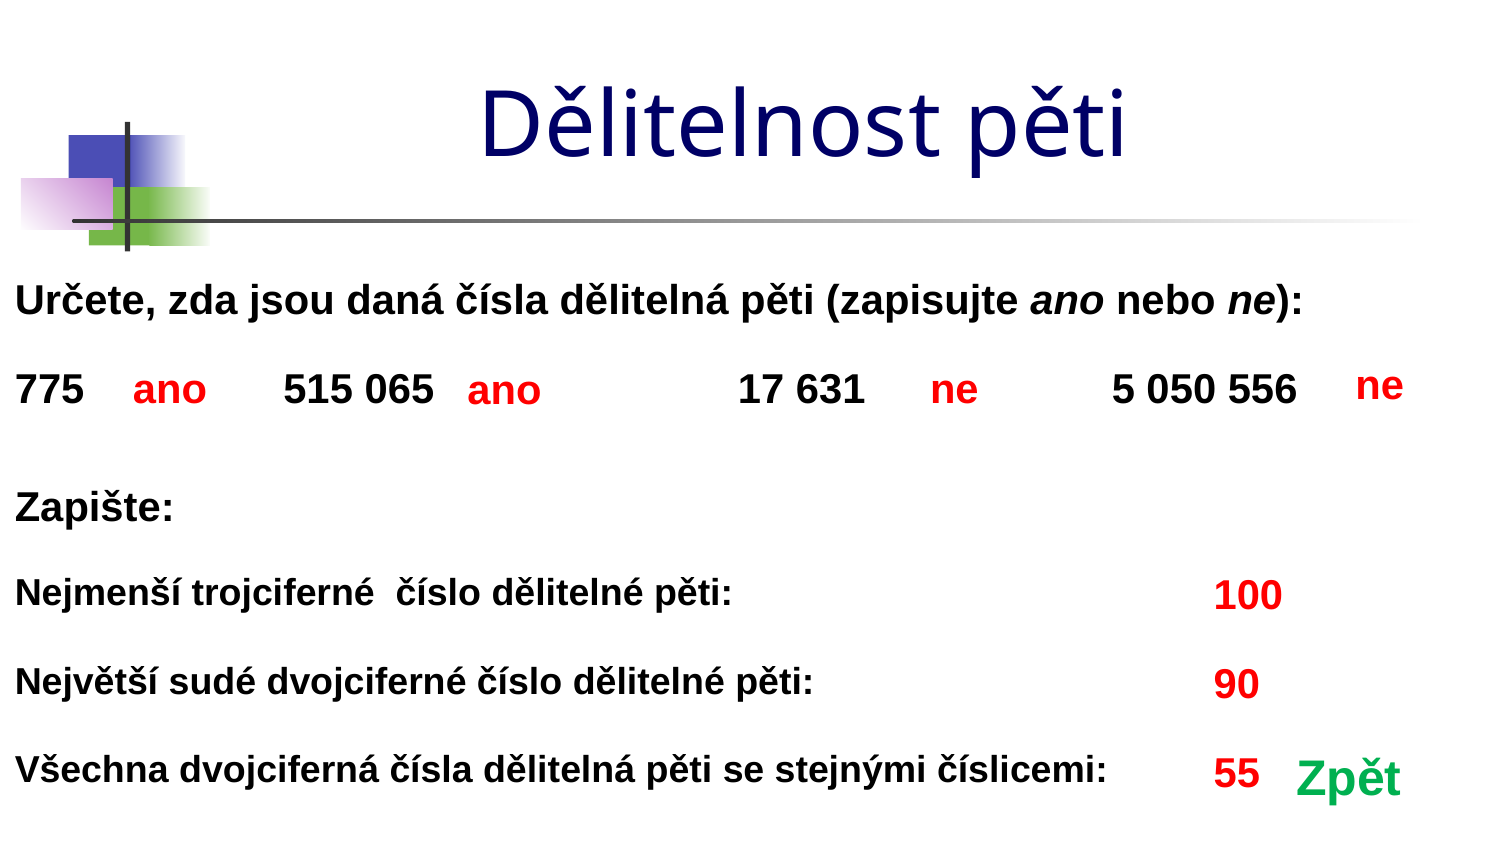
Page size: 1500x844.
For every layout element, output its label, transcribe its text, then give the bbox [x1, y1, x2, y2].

text_box Určete, zda jsou daná čísla dělitelná pěti (zapisujte ano nebo ne): [0, 265, 1500, 331]
text_box Všechna dvojciferná čísla dělitelná pěti se stejnými číslicemi: [0, 738, 1140, 798]
text_box ne [915, 354, 998, 420]
text_box ano [452, 355, 574, 421]
text_box 90 [1198, 649, 1306, 715]
title Dělitelnost pěti [106, 29, 1500, 210]
text_box 100 [1198, 561, 1317, 626]
text_box Zpět [1281, 738, 1447, 813]
text_box 775 [0, 354, 104, 420]
text_box 5 050 556 [1062, 354, 1347, 420]
text_box 515 065 [265, 354, 452, 420]
text_box 55 [1198, 738, 1281, 803]
text_box 17 631 [708, 354, 895, 420]
text_box ne [1340, 351, 1424, 416]
text_box ano [118, 354, 239, 420]
text_box Zapište: [0, 472, 207, 538]
text_box Nejmenší trojciferné číslo dělitelné pěti: [0, 560, 813, 621]
text_box Největší sudé dvojciferné číslo dělitelné pěti: [0, 649, 916, 710]
